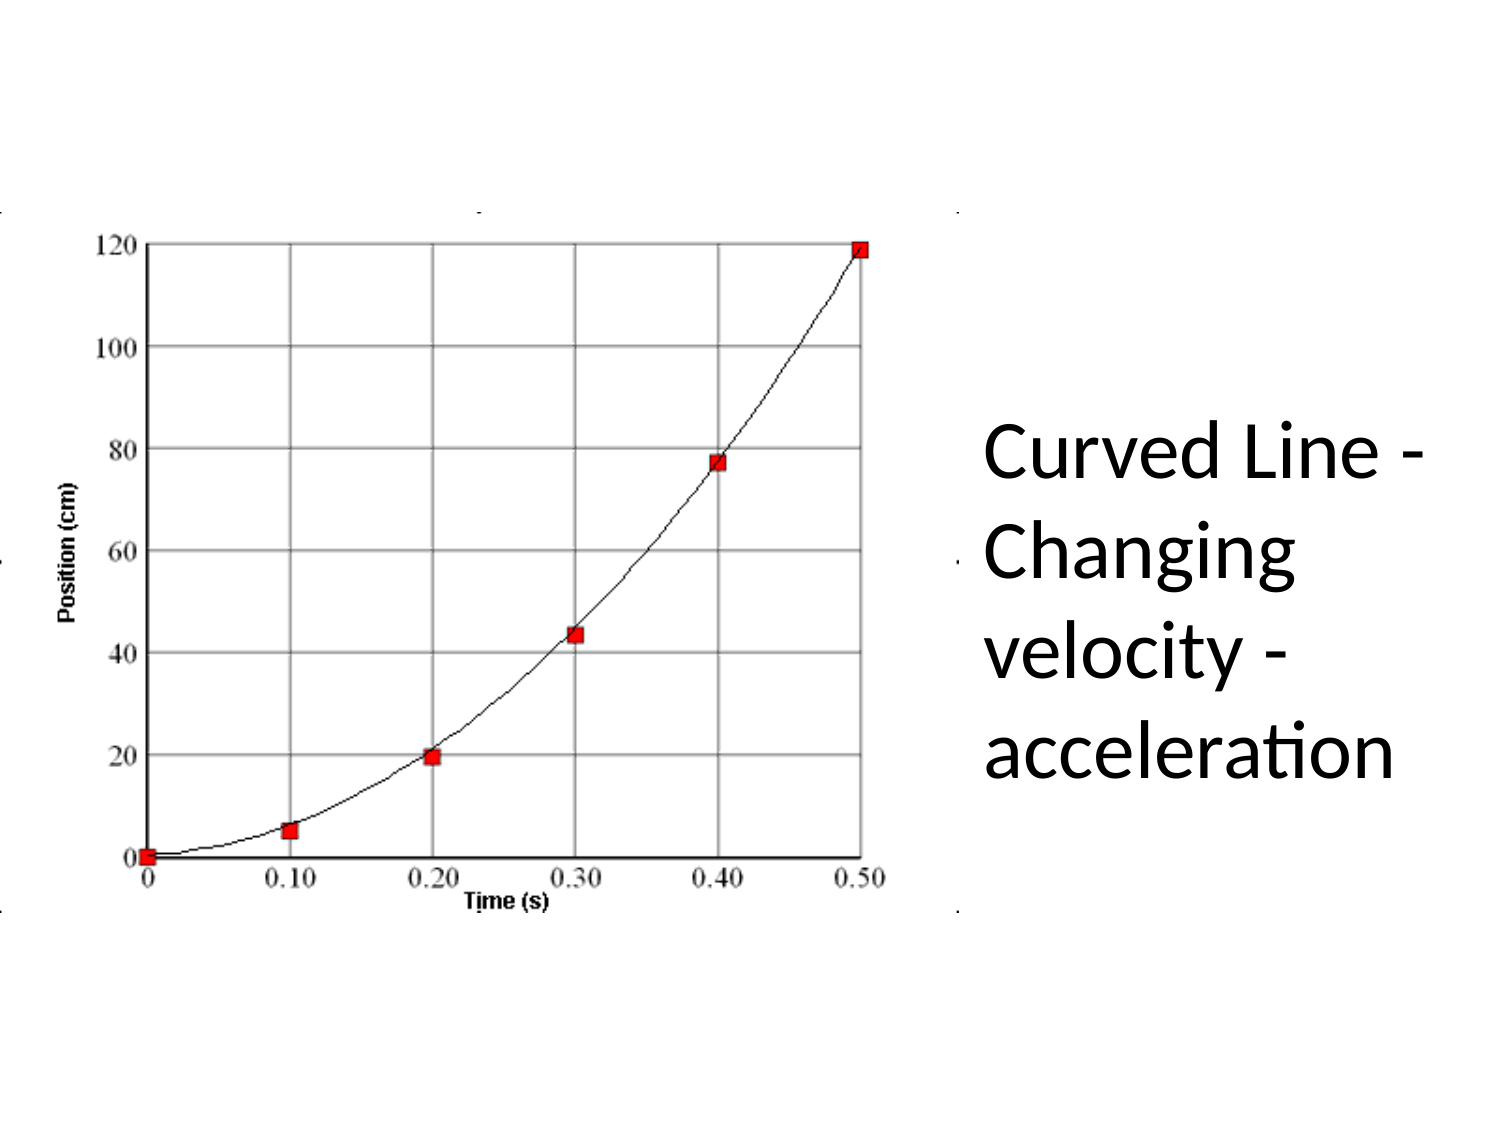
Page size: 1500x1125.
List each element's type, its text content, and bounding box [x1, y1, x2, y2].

list Curved Line - Changing velocity - acceleration [912, 387, 1500, 1005]
picture [0, 212, 959, 913]
